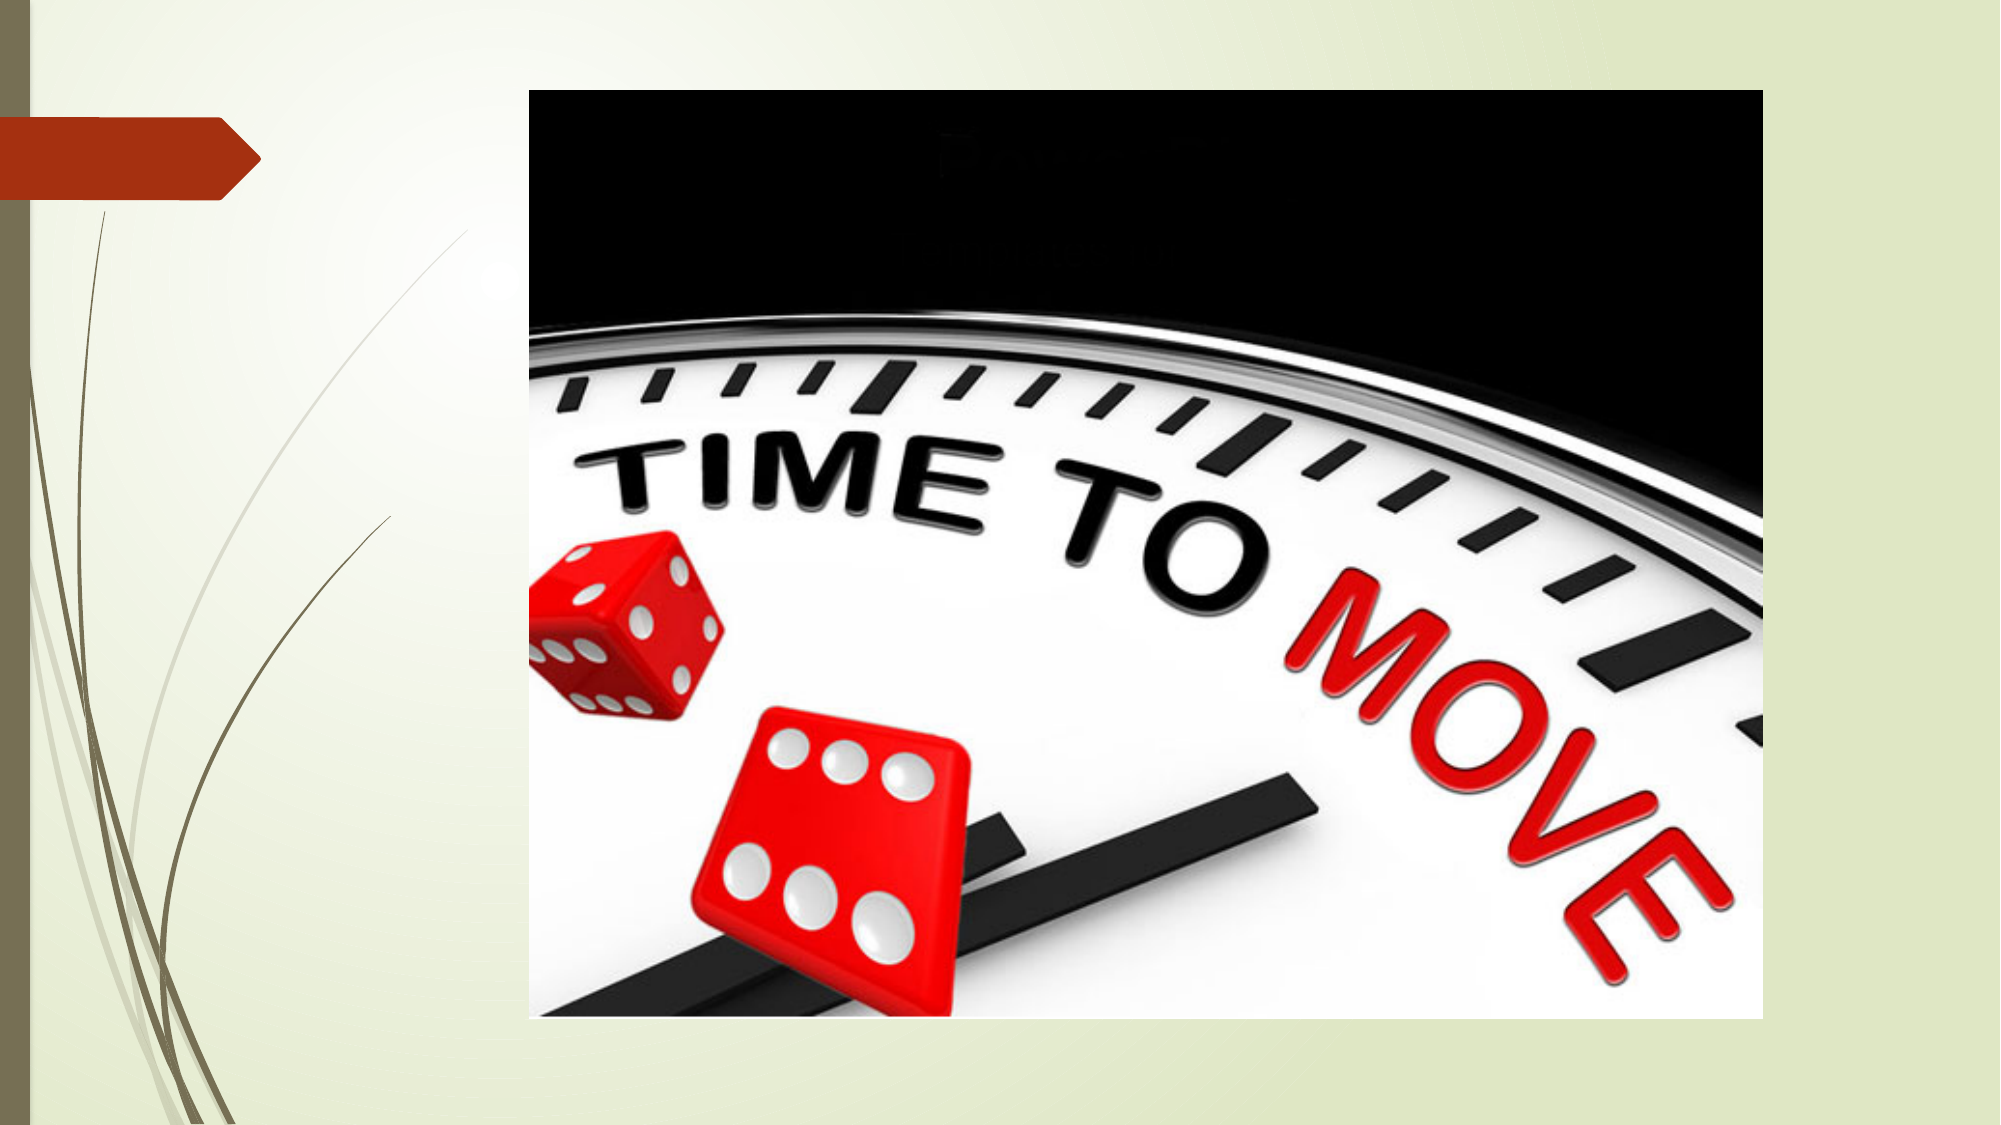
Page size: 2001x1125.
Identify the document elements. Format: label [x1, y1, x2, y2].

picture [528, 90, 1763, 1020]
